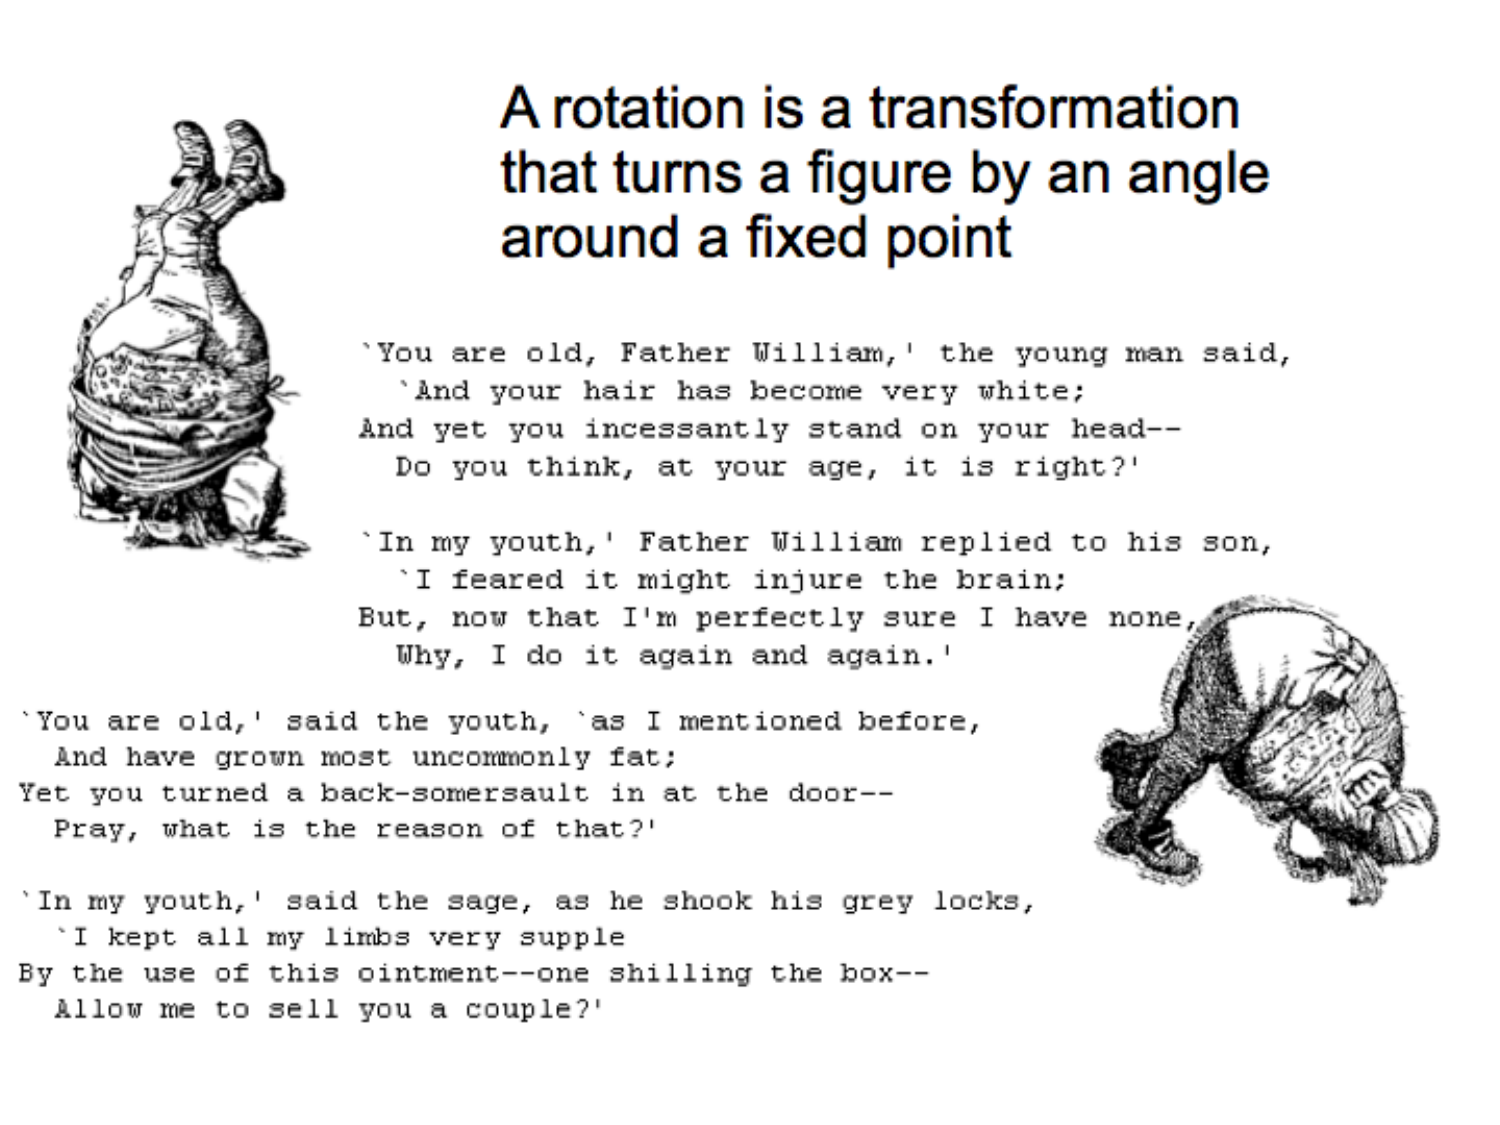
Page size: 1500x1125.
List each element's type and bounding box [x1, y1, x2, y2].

picture [0, 41, 1453, 1084]
